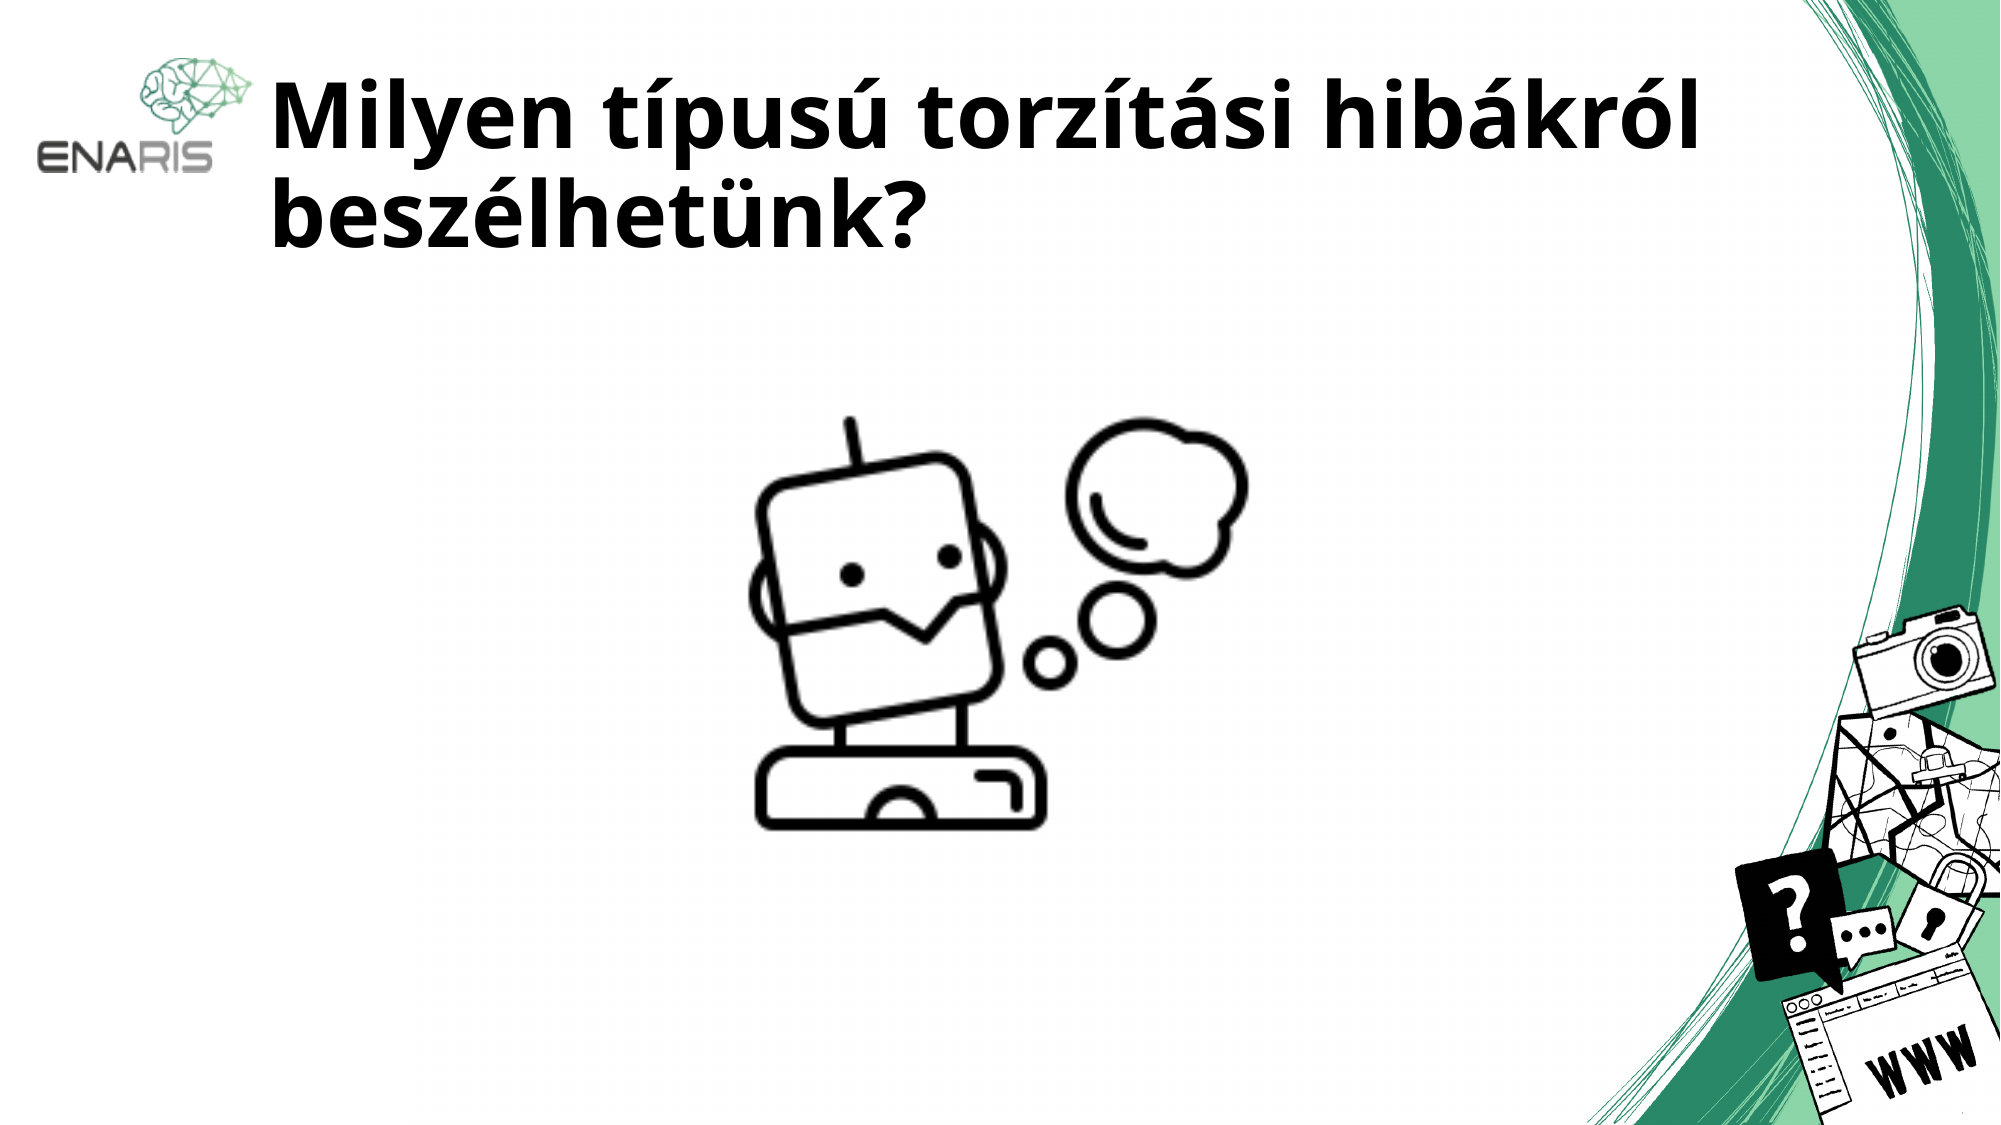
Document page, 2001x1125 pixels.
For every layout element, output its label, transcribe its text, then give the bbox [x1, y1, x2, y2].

picture [408, 0, 2000, 1125]
picture [37, 58, 254, 173]
title Milyen típusú torzítási hibákról beszélhetünk? [253, 59, 1863, 278]
